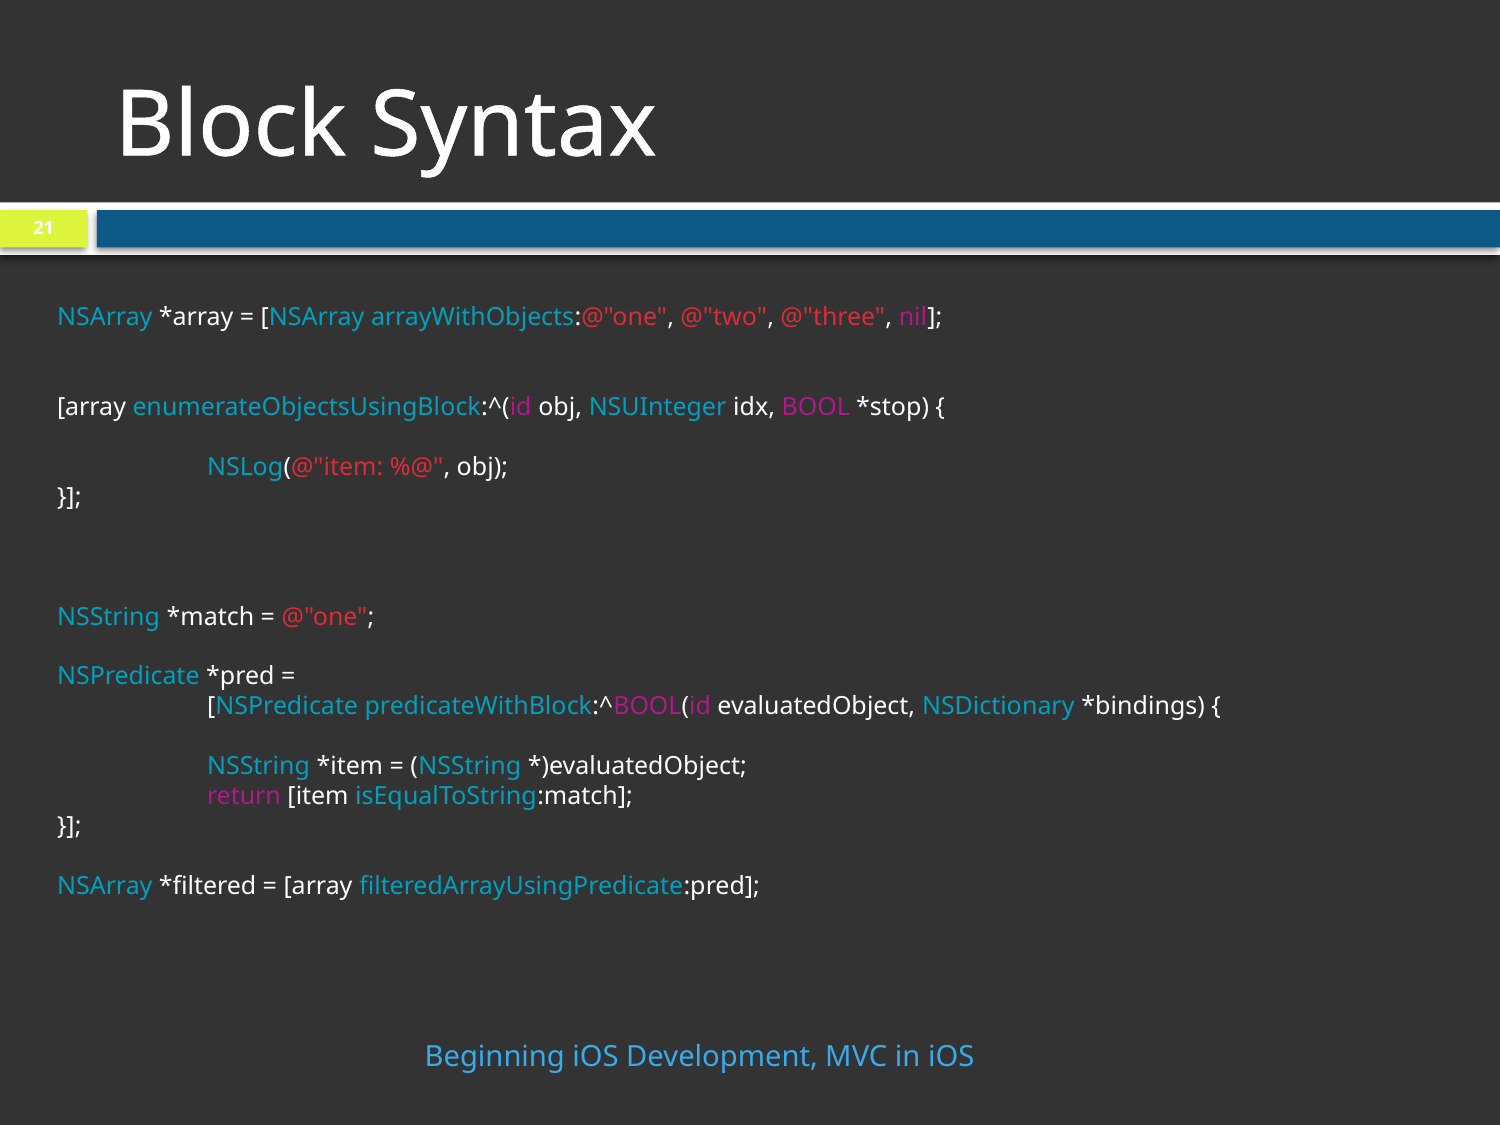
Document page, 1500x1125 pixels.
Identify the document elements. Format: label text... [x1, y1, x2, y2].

title Block Syntax [99, 37, 1438, 200]
slide_number 21 [0, 208, 88, 249]
text_box NSArray *array = [NSArray arrayWithObjects:@"one", @"two", @"three", nil]; [array enumerateObjectsUsingBlock:^(id obj, NSUInteger idx, BOOL *stop) { NSLog(@"item: %@", obj); }]; NSString *match = @"one"; NSPredicate *pred = [NSPredicate predicateWithBlock:^BOOL(id evaluatedObject, NSDictionary *bindings) { NSString *item = (NSString *)evaluatedObject; return [item isEqualToString:match]; }]; NSArray *filtered = [array filteredArrayUsingPredicate:pred]; [42, 293, 1460, 907]
footer Beginning iOS Development, MVC in iOS [99, 1024, 990, 1085]
